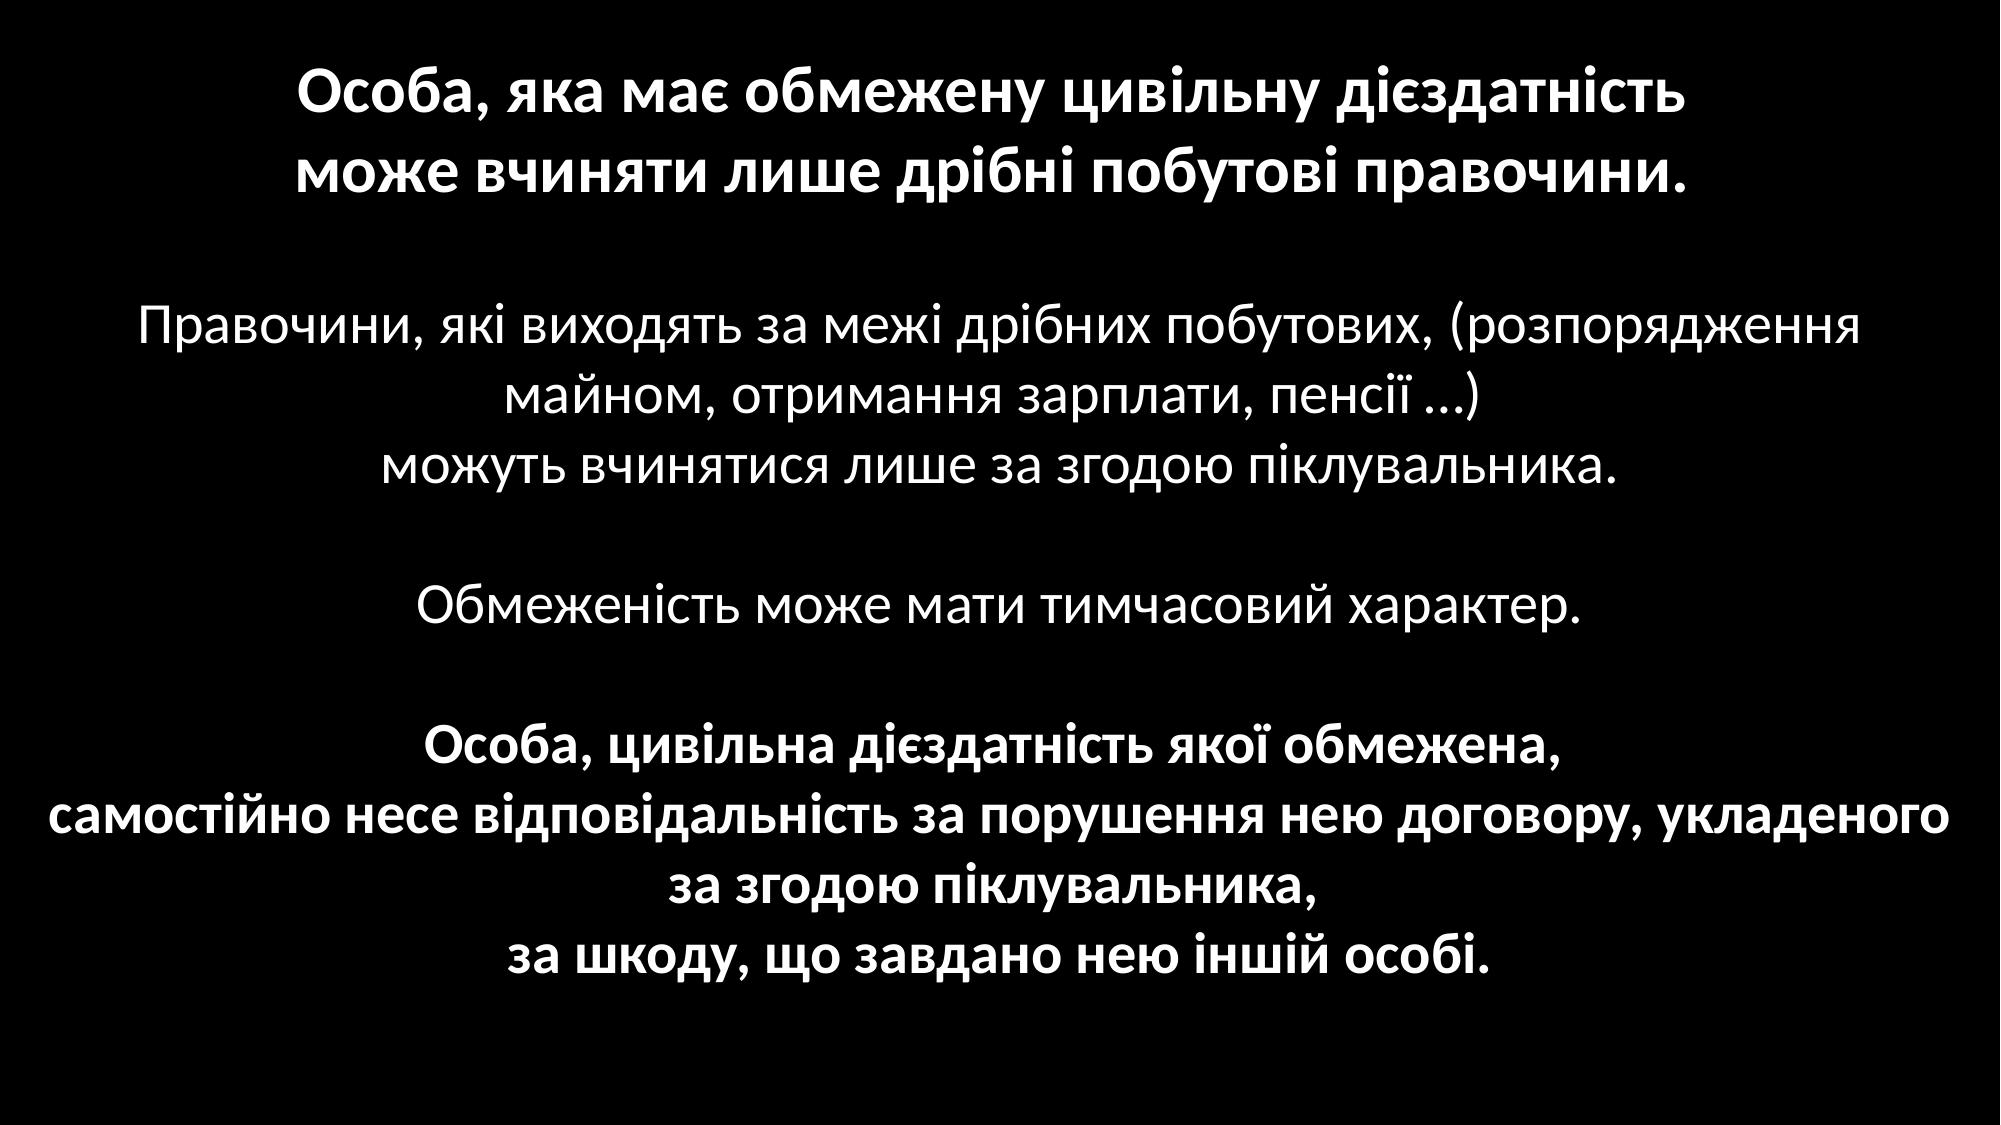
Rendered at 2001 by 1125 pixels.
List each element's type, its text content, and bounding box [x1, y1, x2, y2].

text_box Особа, яка має обмежену цивільну дієздатність може вчиняти лише дрібні побутові правочини. Правочини, які виходять за межі дрібних побутових, (розпорядження майном, отримання зарплати, пенсії …) можуть вчинятися лише за згодою піклувальника. Обмеженість може мати тимчасовий характер. Особа, цивільна дієздатність якої обмежена, самостійно несе відповідальність за порушення нею договору, укладеного за згодою піклувальника, за шкоду, що завдано нею іншій особі. [33, 38, 1967, 993]
